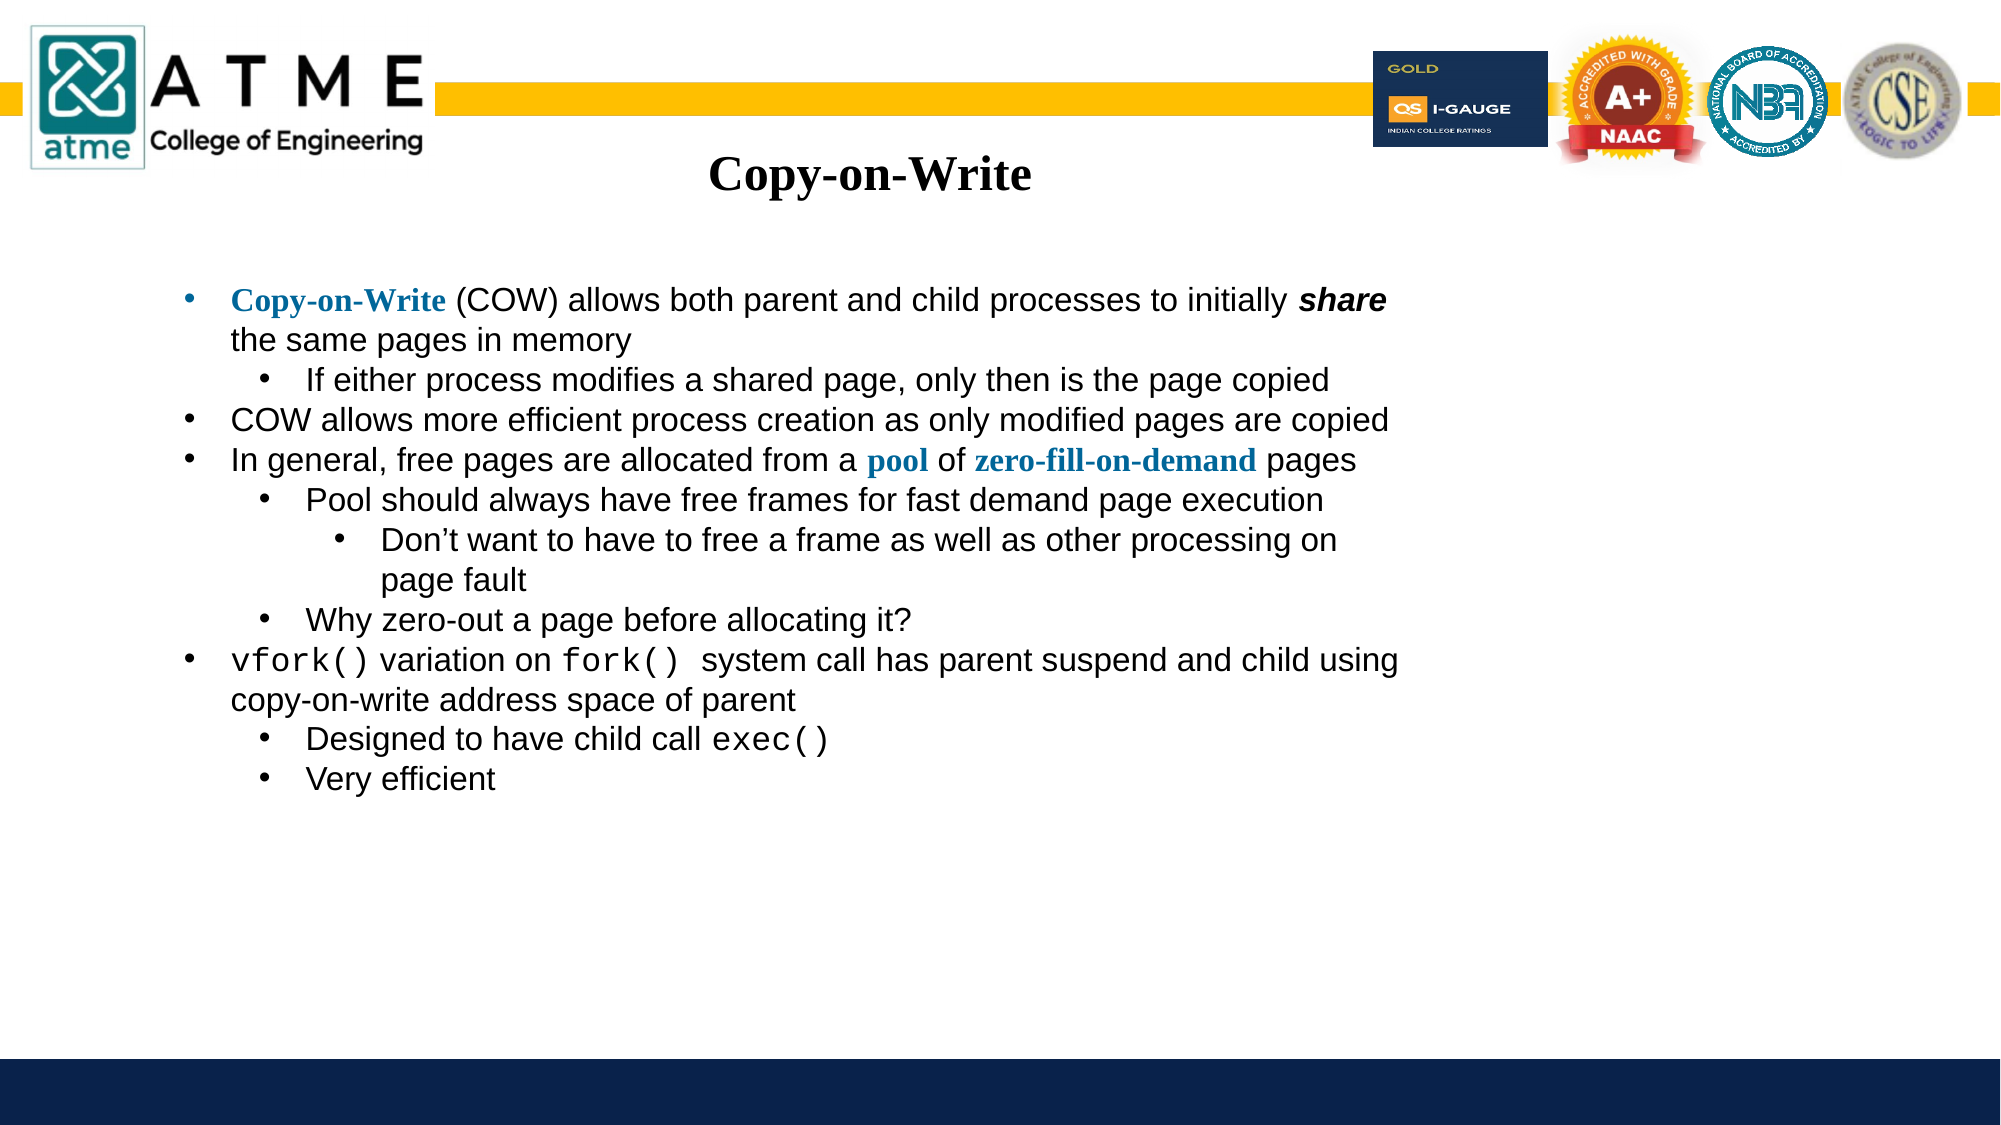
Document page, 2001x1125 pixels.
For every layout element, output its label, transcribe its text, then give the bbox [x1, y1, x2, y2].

picture [22, 15, 435, 178]
title Copy-on-Write [693, 132, 2000, 228]
picture [1373, 20, 1828, 132]
picture [1840, 26, 1968, 132]
picture [0, 1059, 2001, 1125]
list Copy-on-Write (COW) allows both parent and child processes to initially share the same pages in memory If either process modifies a shared page, only then is the page copied COW allows more efficient process creation as only modified pages are copied In general, free pages are allocated from a pool of zero-fill-on-demand pages Pool should always have free frames for fast demand page execution Don’t want to have to free a frame as well as other processing on page fault Why zero-out a page before allocating it? vfork() variation on fork() system call has parent suspend and child using copy-on-write address space of parent Designed to have child call exec() Very efficient [169, 271, 1437, 1015]
